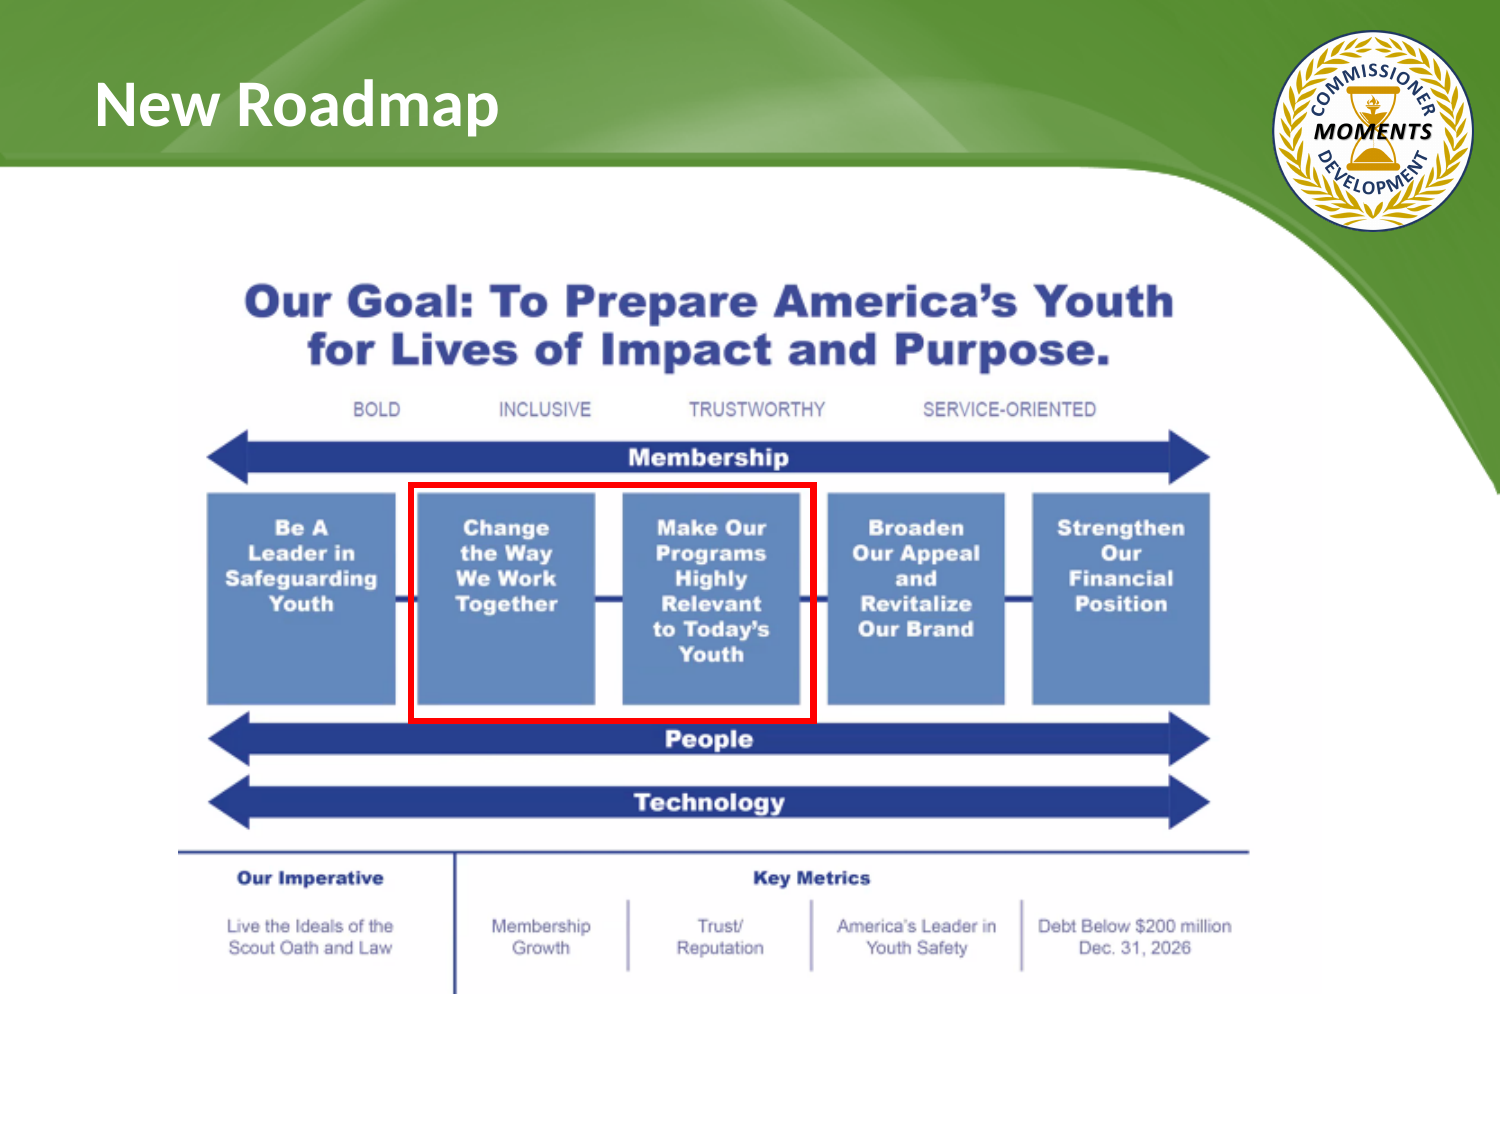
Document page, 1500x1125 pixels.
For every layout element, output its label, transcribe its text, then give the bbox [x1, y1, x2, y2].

picture [1272, 30, 1474, 232]
picture [177, 260, 1322, 994]
text_box New Roadmap [79, 52, 516, 147]
